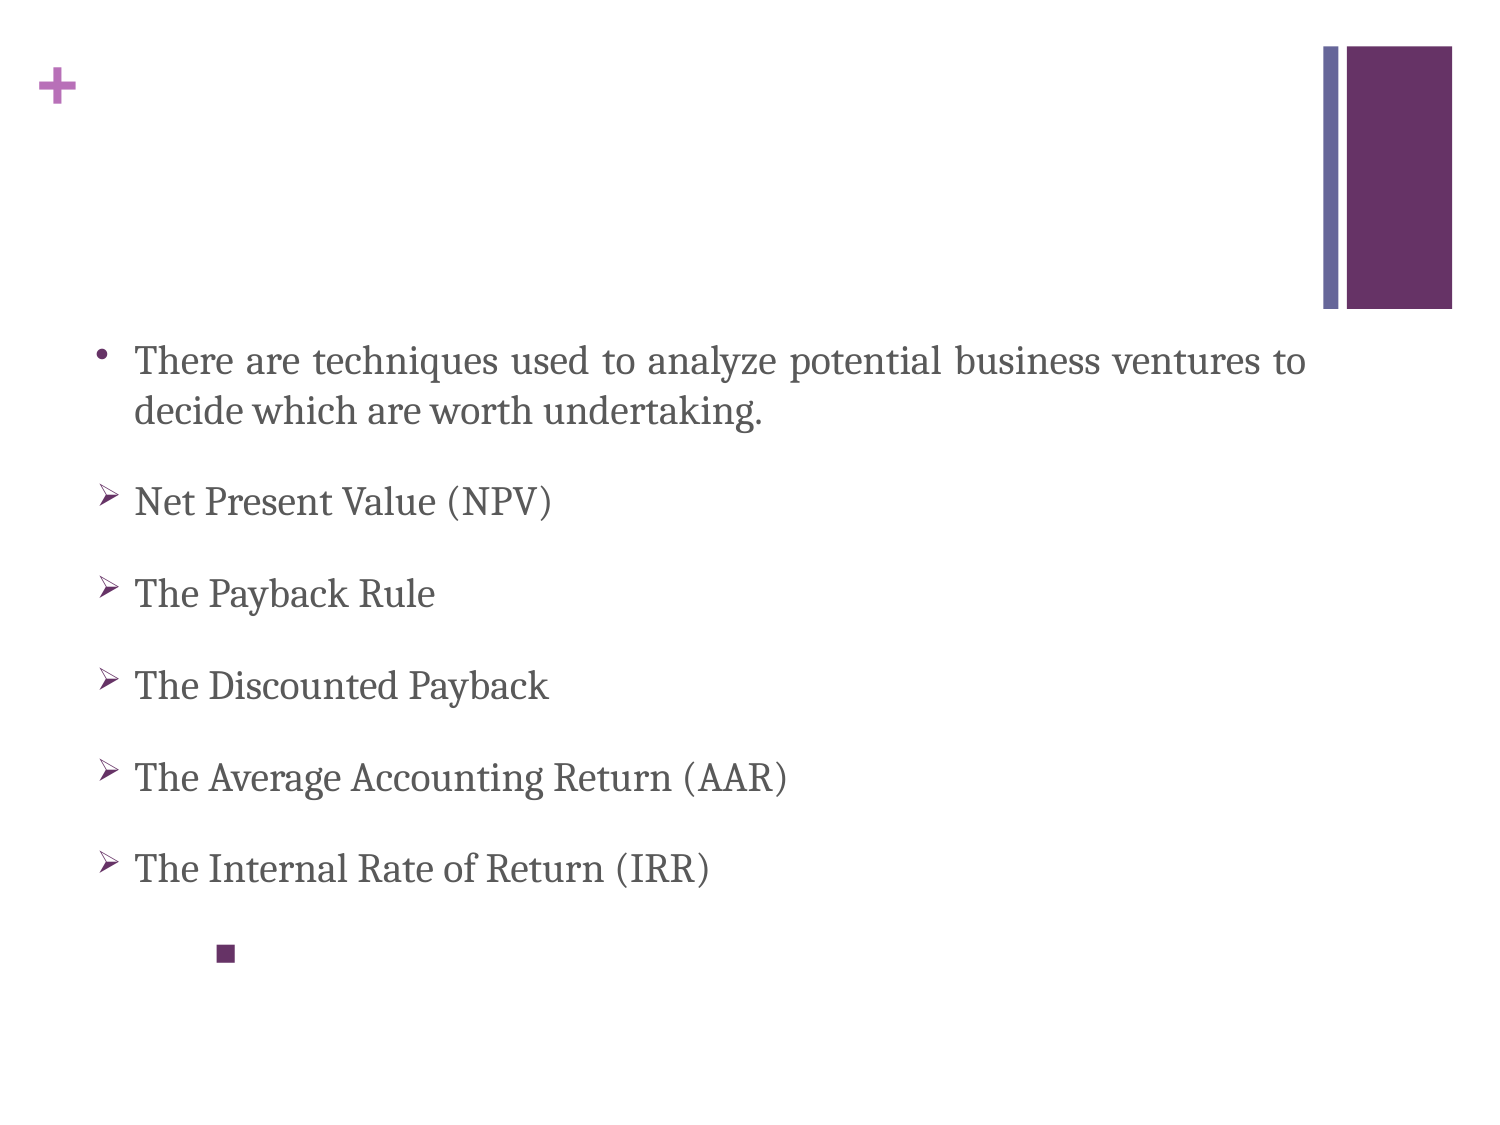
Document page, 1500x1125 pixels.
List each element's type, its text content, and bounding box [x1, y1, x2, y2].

list There are techniques used to analyze potential business ventures to decide which are worth undertaking. Net Present Value (NPV) The Payback Rule The Discounted Payback The Average Accounting Return (AAR) The Internal Rate of Return (IRR) [81, 324, 1322, 1005]
